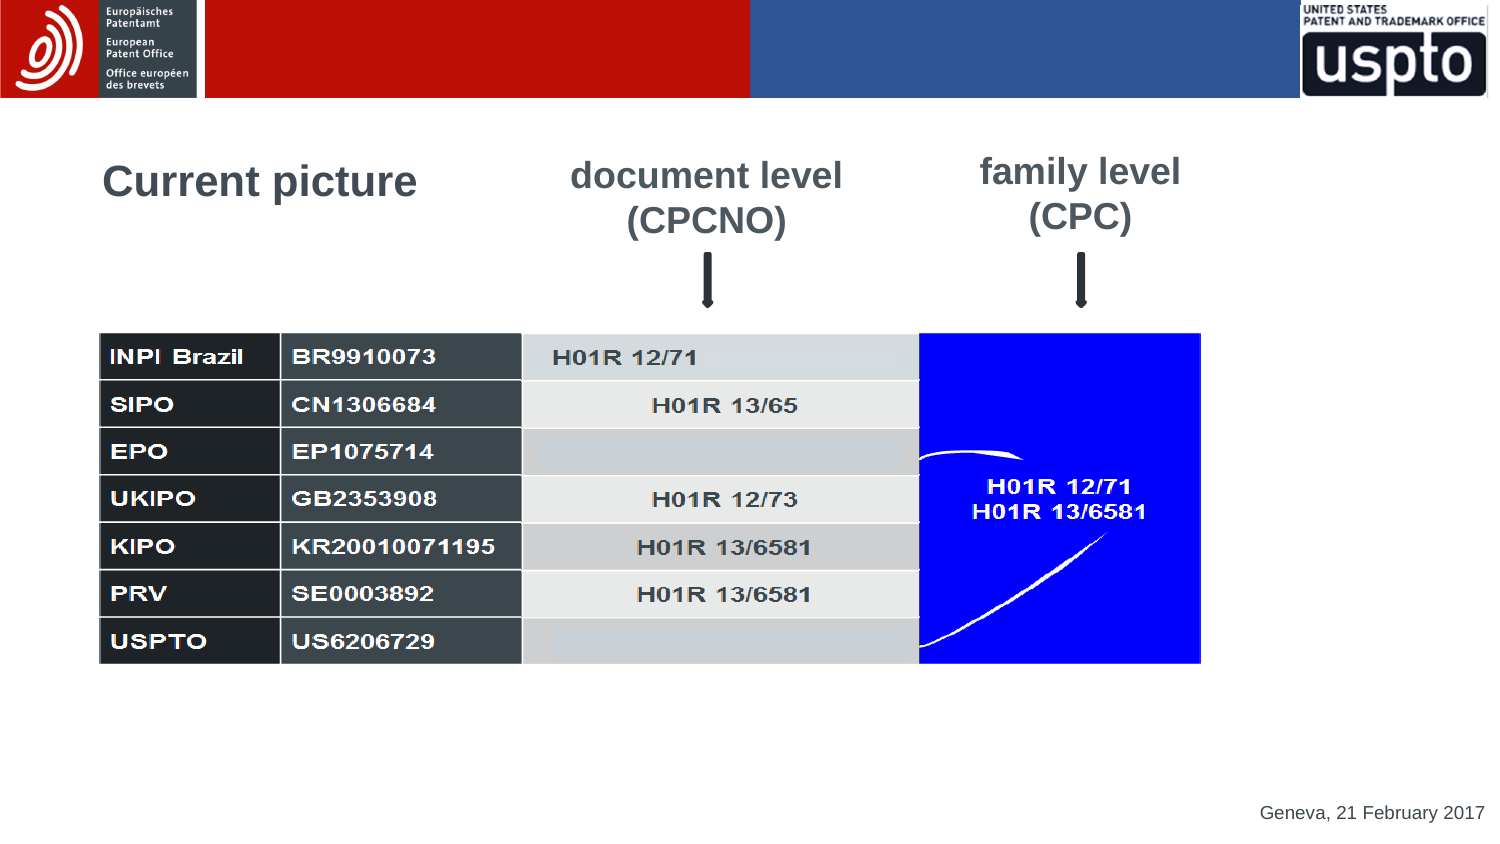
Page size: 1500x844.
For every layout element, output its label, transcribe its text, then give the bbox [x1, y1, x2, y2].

text_box [702, 252, 714, 309]
picture [0, 0, 1489, 99]
text_box document level (CPCNO) [558, 219, 855, 247]
text_box [1075, 252, 1087, 309]
picture [521, 328, 1206, 667]
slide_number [964, 793, 1500, 839]
text_box family level (CPC) [968, 219, 1193, 243]
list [96, 327, 531, 670]
text_box Current picture [90, 139, 1353, 219]
